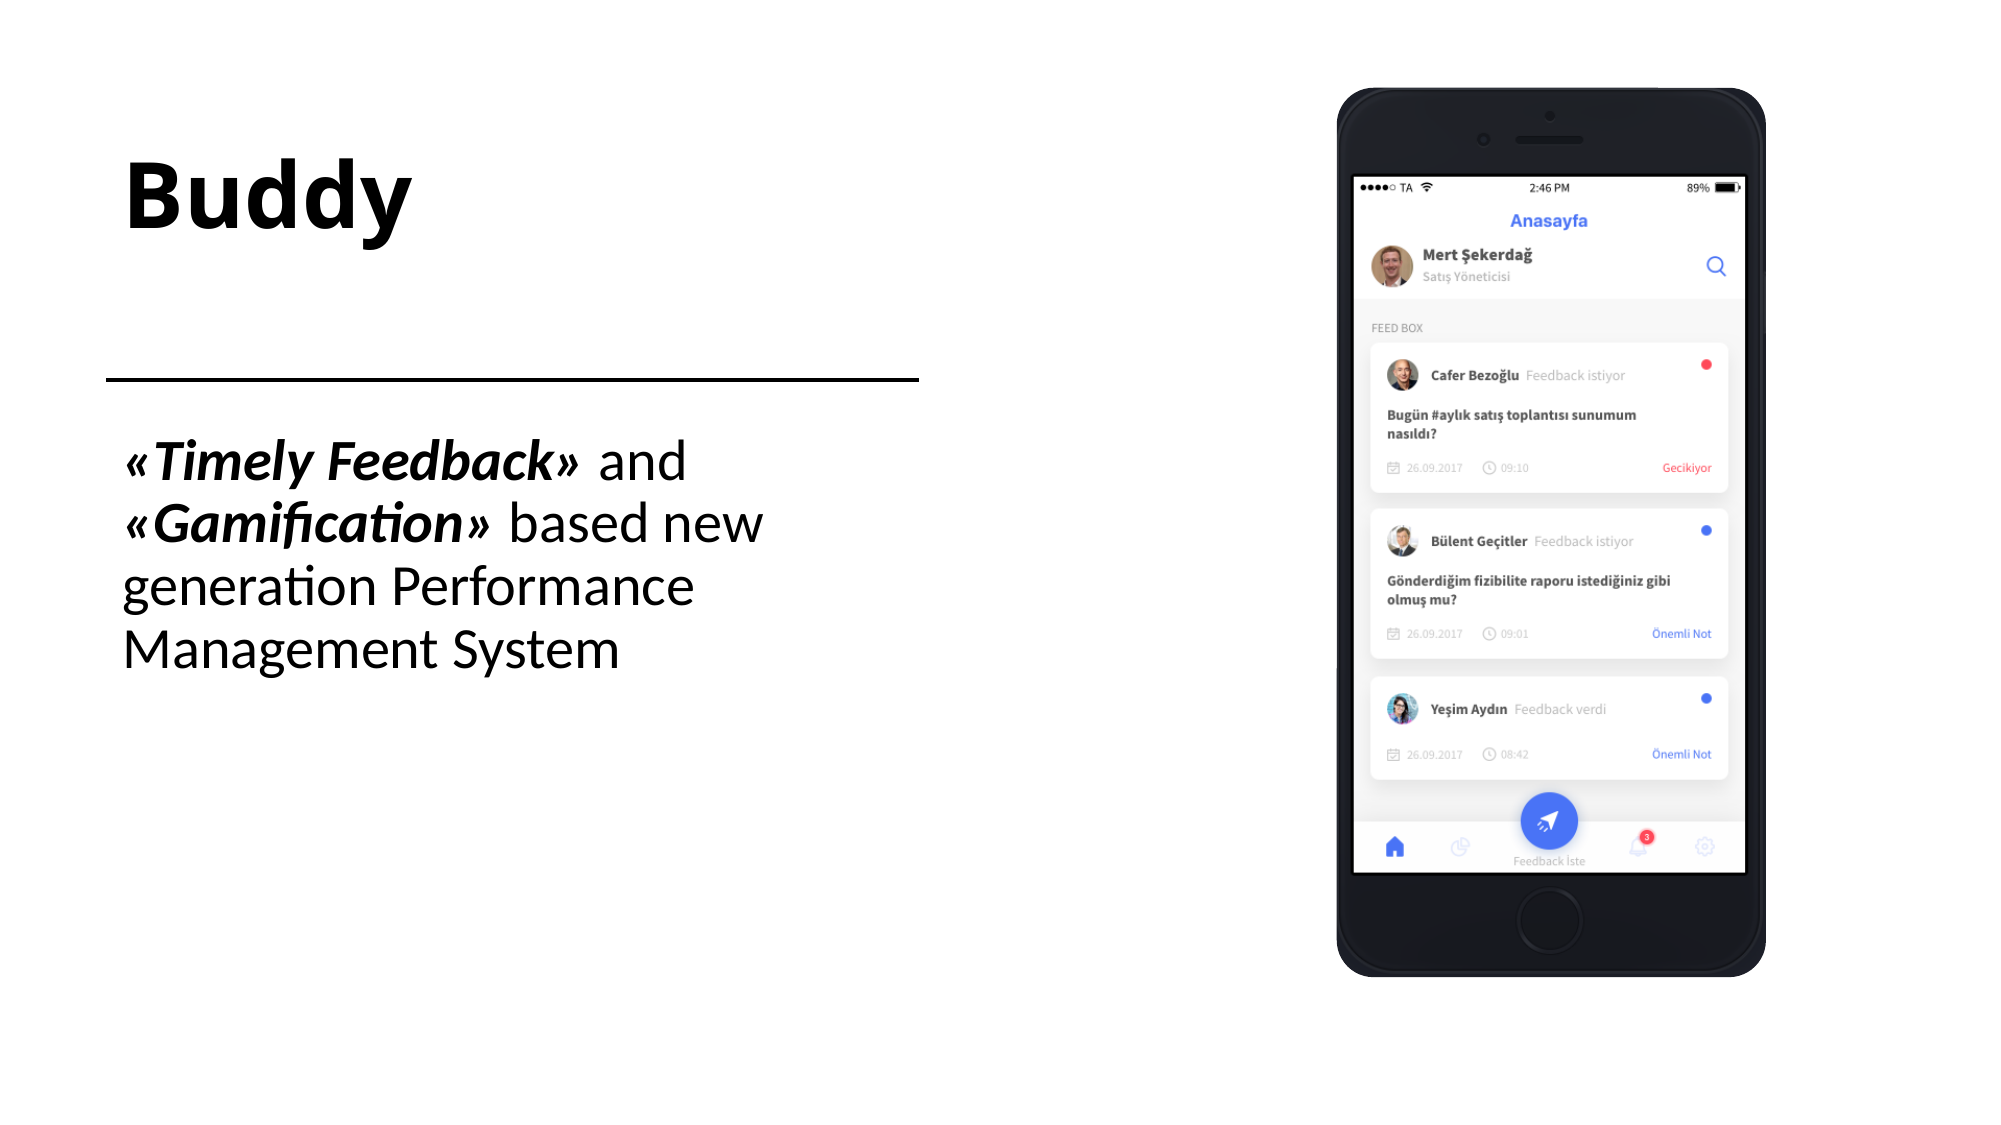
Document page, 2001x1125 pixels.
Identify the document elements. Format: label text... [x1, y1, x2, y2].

title Buddy [107, 59, 948, 338]
list «Timely Feedback» and «Gamification» based new generation Performance Management System [107, 422, 948, 991]
picture [1336, 87, 1766, 978]
